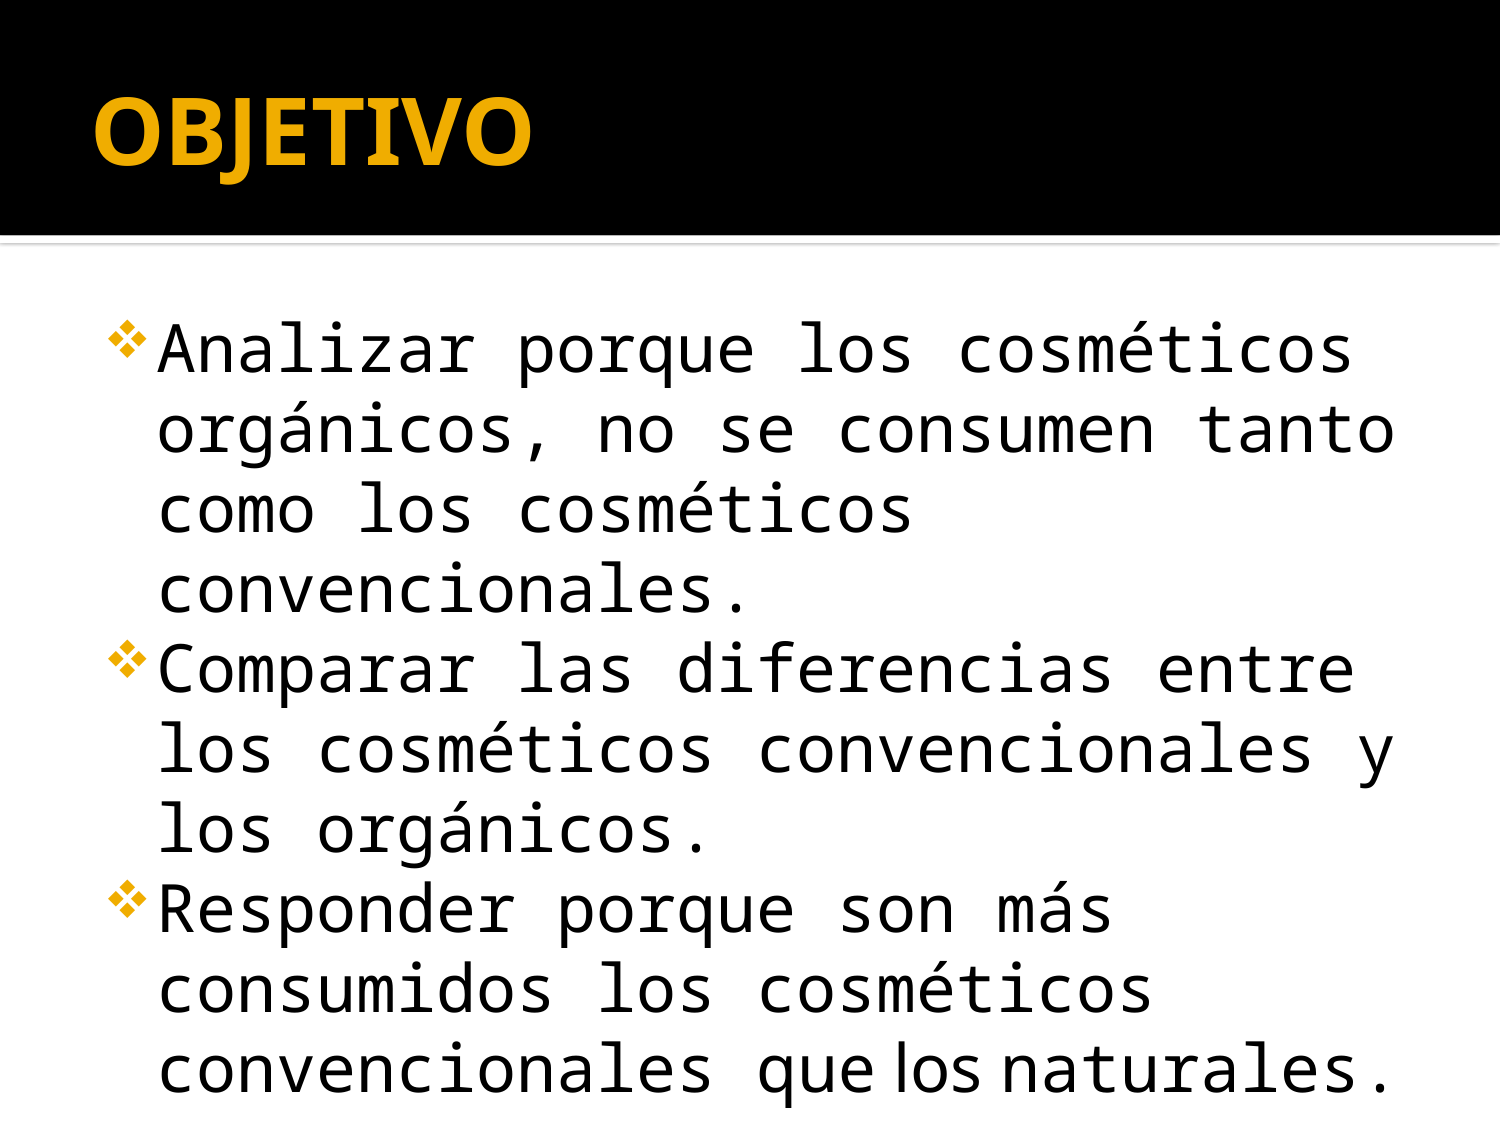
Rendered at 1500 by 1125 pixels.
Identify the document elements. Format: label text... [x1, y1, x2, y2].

list Analizar porque los cosméticos orgánicos, no se consumen tanto como los cosméticos convencionales. Comparar las diferencias entre los cosméticos convencionales y los orgánicos. Responder porque son más consumidos los cosméticos convencionales que los naturales. [75, 291, 1425, 1050]
title OBJETIVO [75, 25, 1425, 231]
